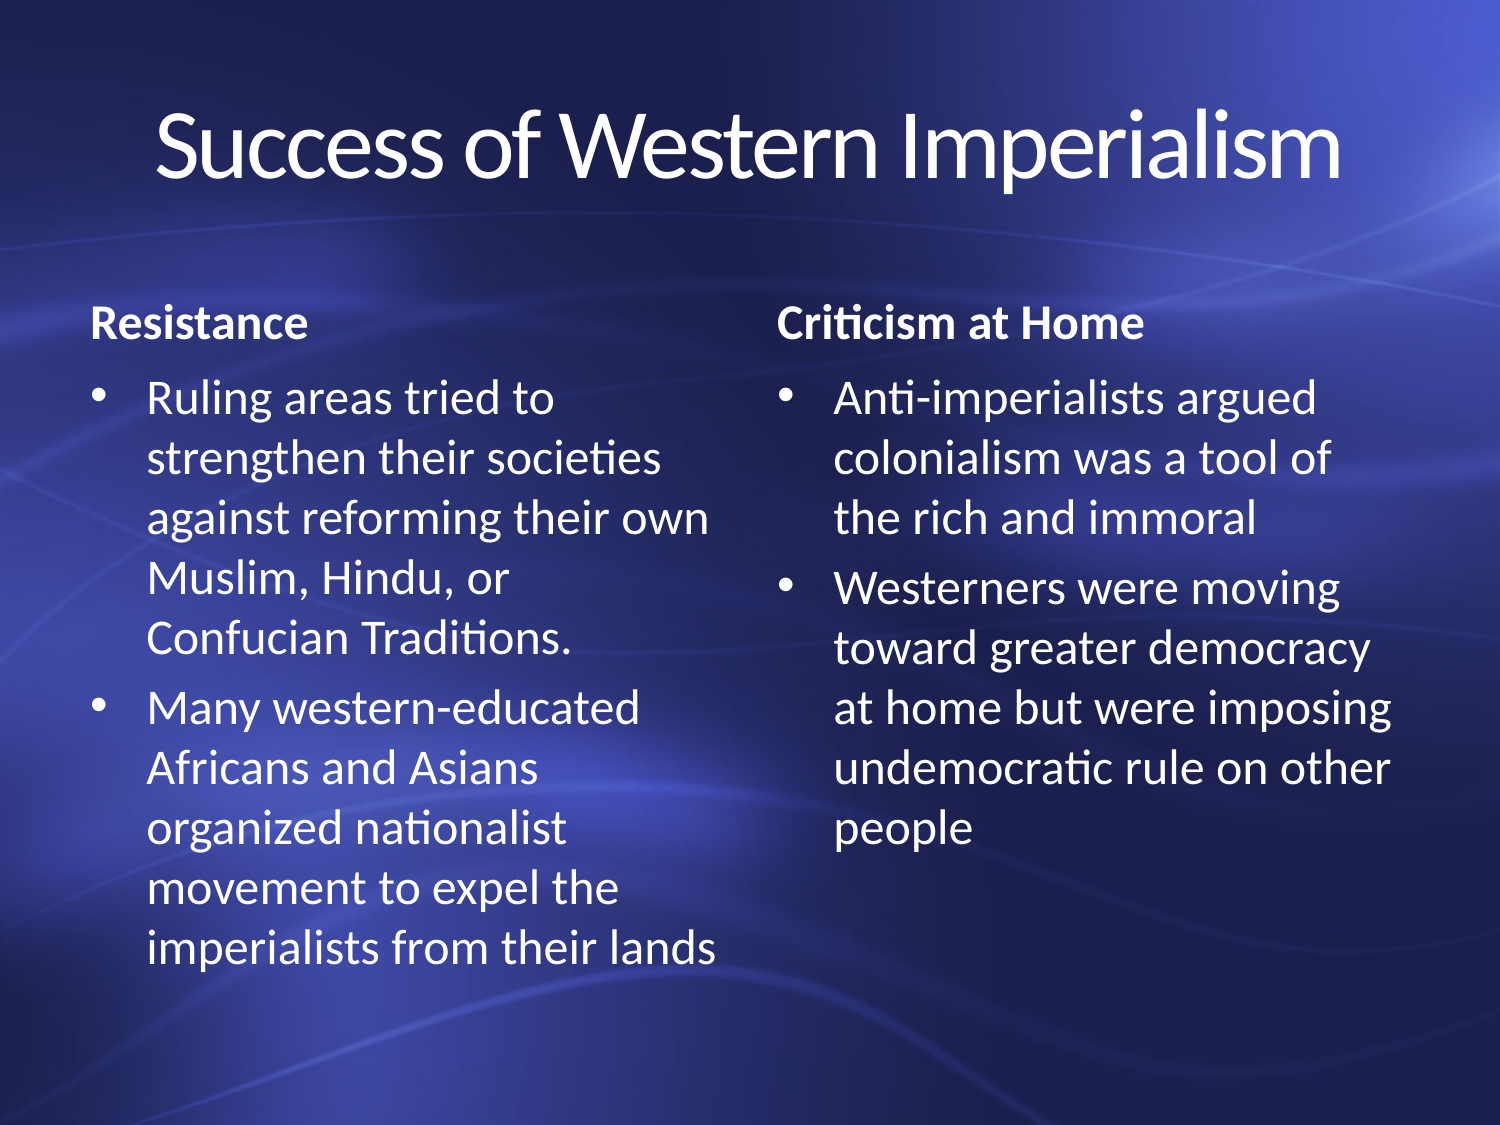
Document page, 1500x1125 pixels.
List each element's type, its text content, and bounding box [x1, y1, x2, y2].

list Anti-imperialists argued colonialism was a tool of the rich and immoral Westerners were moving toward greater democracy at home but were imposing undemocratic rule on other people [761, 356, 1425, 1005]
list Criticism at Home [761, 251, 1425, 356]
title Success of Western Imperialism [75, 45, 1425, 233]
picture [0, 0, 1500, 1125]
list Resistance [75, 251, 738, 356]
list Ruling areas tried to strengthen their societies against reforming their own Muslim, Hindu, or Confucian Traditions. Many western-educated Africans and Asians organized nationalist movement to expel the imperialists from their lands [75, 356, 738, 1005]
